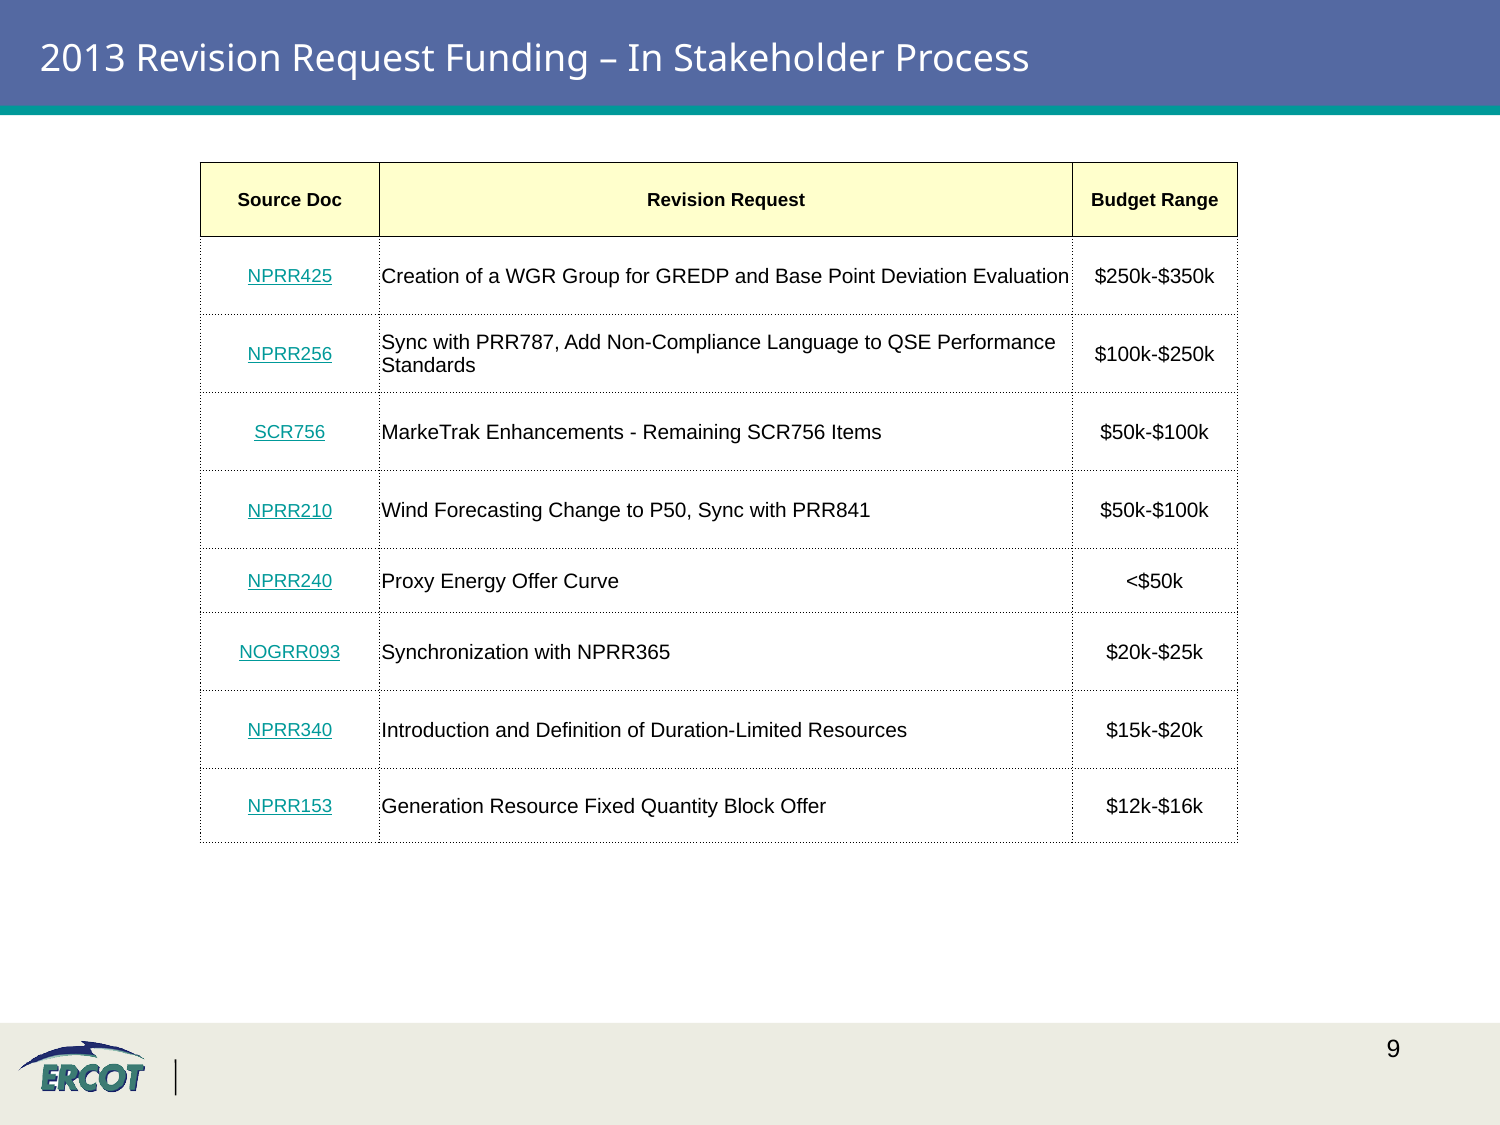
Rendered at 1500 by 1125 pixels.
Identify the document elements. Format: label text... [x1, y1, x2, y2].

table_cell NPRR153 [200, 769, 380, 842]
table_cell $100k-$250k [1072, 314, 1237, 392]
table_cell Creation of a WGR Group for GREDP and Base Point Deviation Evaluation [380, 237, 1072, 314]
table_cell <$50k [1072, 549, 1237, 612]
table_cell MarkeTrak Enhancements - Remaining SCR756 Items [380, 392, 1072, 471]
table_cell NOGRR093 [200, 612, 380, 691]
table_header Source Doc [201, 163, 379, 236]
table_cell Generation Resource Fixed Quantity Block Offer [380, 769, 1072, 842]
table_cell NPRR425 [200, 237, 380, 314]
table_cell $50k-$100k [1072, 471, 1237, 549]
table_cell Sync with PRR787, Add Non-Compliance Language to QSE Performance Standards [380, 314, 1072, 392]
table_cell NPRR340 [200, 691, 380, 769]
table_cell NPRR240 [200, 549, 380, 612]
table_cell $12k-$16k [1072, 769, 1237, 842]
picture [10, 1031, 151, 1111]
table_cell NPRR256 [200, 314, 380, 392]
table_cell Wind Forecasting Change to P50, Sync with PRR841 [380, 471, 1072, 549]
table_cell NPRR210 [200, 471, 380, 549]
table_cell $20k-$25k [1072, 612, 1237, 691]
table_cell $15k-$20k [1072, 691, 1237, 769]
table_cell Proxy Energy Offer Curve [380, 549, 1072, 612]
title 2013 Revision Request Funding – In Stakeholder Process [24, 0, 1288, 113]
table_header Revision Request [380, 163, 1072, 236]
table_cell SCR756 [200, 392, 380, 471]
table_cell Synchronization with NPRR365 [380, 612, 1072, 691]
table_cell $250k-$350k [1072, 237, 1237, 314]
table_cell $50k-$100k [1072, 392, 1237, 471]
table_cell Introduction and Definition of Duration-Limited Resources [380, 691, 1072, 769]
table_header Budget Range [1073, 163, 1237, 236]
